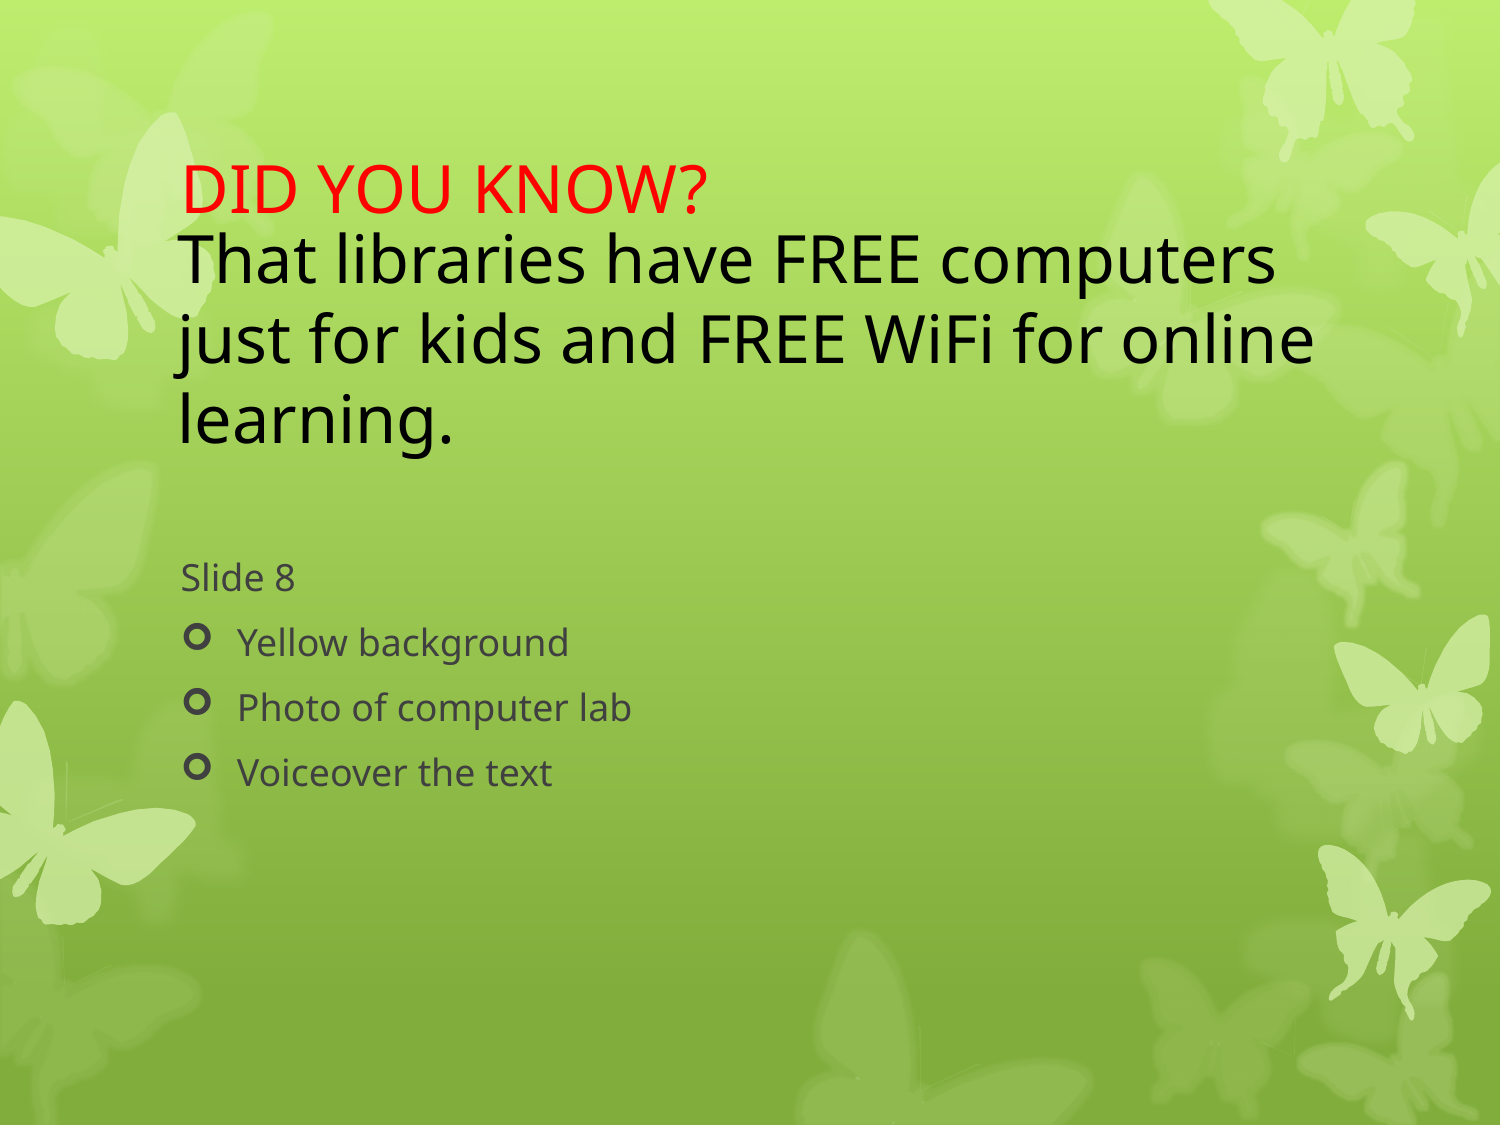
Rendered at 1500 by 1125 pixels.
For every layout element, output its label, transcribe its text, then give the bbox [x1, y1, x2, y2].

title DID YOU KNOW? [165, 110, 1335, 210]
text_box That libraries have FREE computers just for kids and FREE WiFi for online learning. [162, 210, 1375, 463]
list Slide 8 Yellow background Photo of computer lab Voiceover the text [165, 463, 1335, 962]
